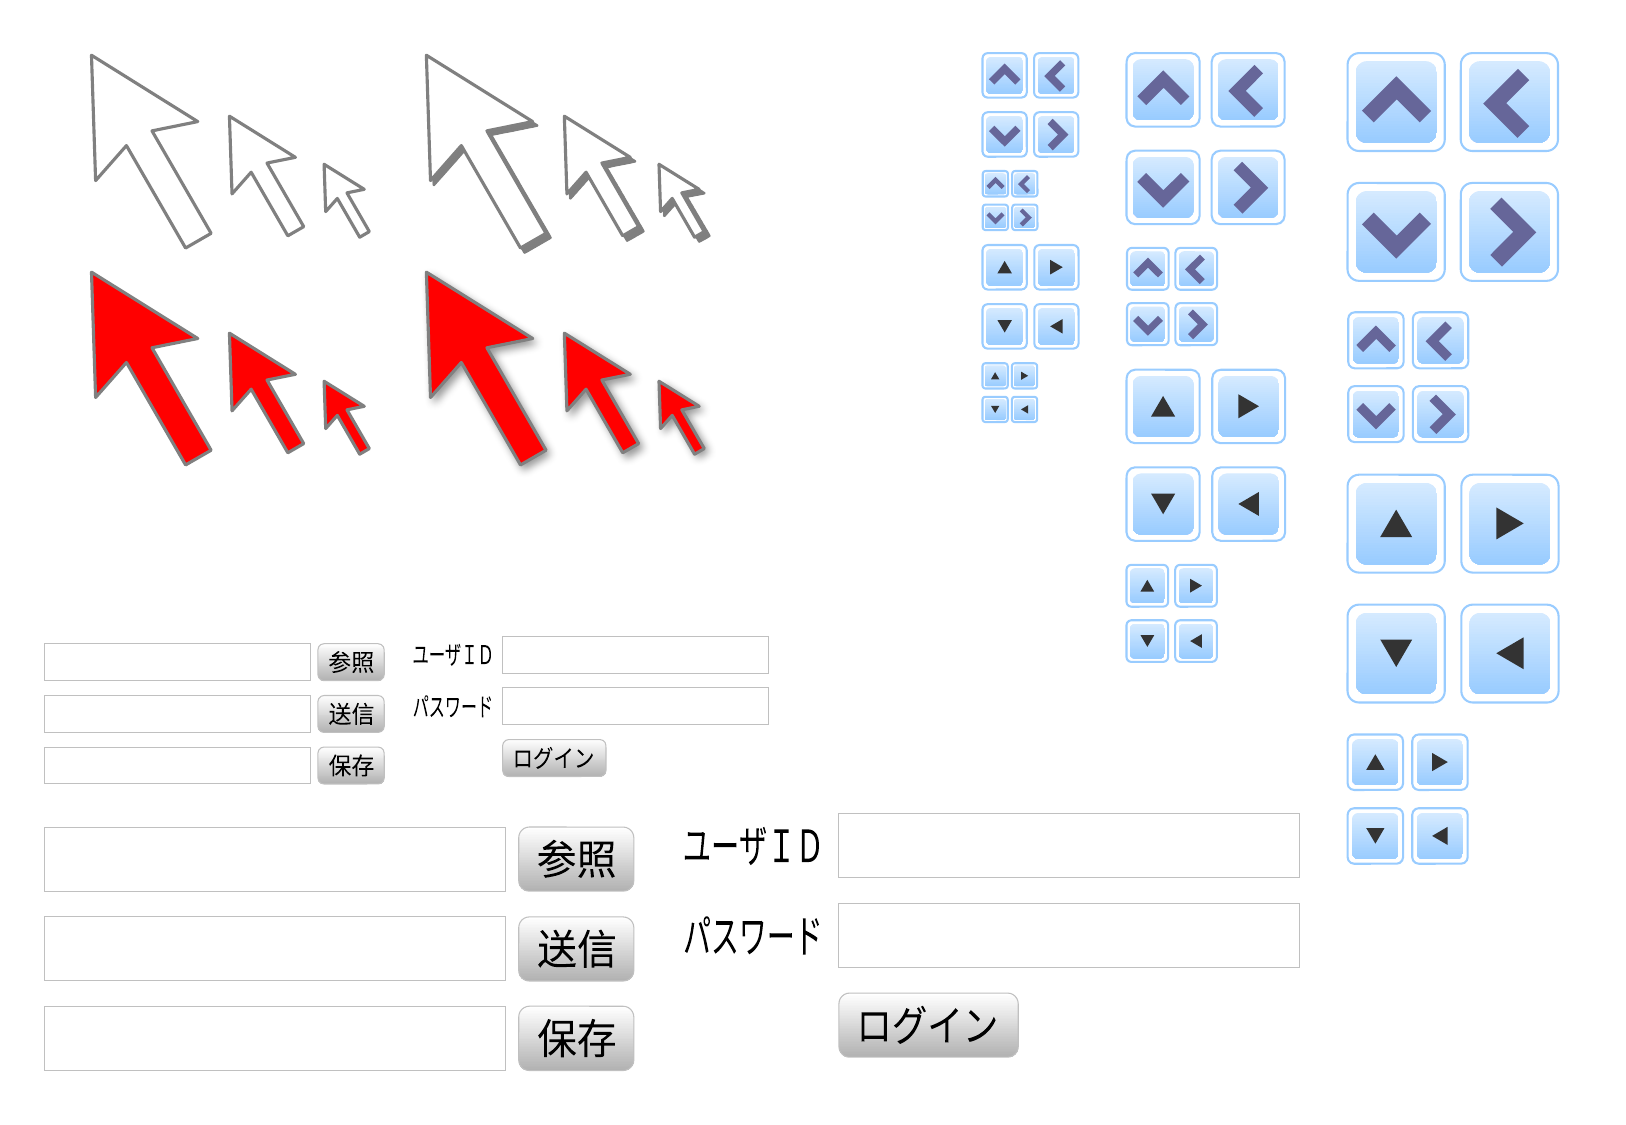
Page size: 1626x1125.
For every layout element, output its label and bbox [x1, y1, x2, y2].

text_box [44, 747, 311, 784]
text_box [1126, 619, 1169, 663]
text_box [1034, 303, 1079, 349]
text_box [1033, 111, 1079, 157]
text_box [518, 916, 635, 982]
text_box [317, 643, 385, 681]
text_box [982, 362, 1008, 389]
text_box [44, 1006, 506, 1071]
text_box [1011, 204, 1038, 231]
text_box [564, 333, 639, 453]
text_box [413, 635, 769, 777]
text_box [317, 695, 385, 733]
text_box [684, 813, 1300, 1058]
text_box [1126, 369, 1200, 444]
text_box [982, 303, 1027, 349]
text_box [518, 1005, 635, 1071]
text_box [324, 164, 370, 238]
text_box [1126, 302, 1169, 346]
text_box [982, 396, 1008, 423]
text_box [324, 381, 370, 455]
text_box [982, 204, 1008, 231]
text_box [982, 111, 1027, 157]
text_box [229, 333, 304, 453]
text_box [1033, 52, 1079, 98]
text_box [658, 164, 705, 238]
text_box [982, 244, 1027, 290]
text_box [1174, 619, 1218, 663]
text_box [44, 695, 311, 733]
text_box [91, 272, 212, 465]
text_box [44, 916, 506, 981]
text_box [1211, 369, 1286, 444]
text_box [518, 826, 635, 892]
text_box [426, 272, 547, 465]
text_box [982, 170, 1009, 197]
text_box [982, 52, 1027, 98]
text_box [1126, 564, 1169, 607]
text_box [317, 746, 385, 785]
text_box [1347, 52, 1559, 865]
text_box [1126, 150, 1200, 225]
text_box [1126, 467, 1200, 542]
text_box [1211, 150, 1285, 225]
text_box [1174, 564, 1218, 607]
text_box [658, 381, 705, 455]
text_box [229, 116, 304, 236]
text_box [1211, 467, 1286, 542]
text_box [91, 55, 212, 249]
text_box [1011, 362, 1038, 389]
text_box [1211, 52, 1285, 127]
text_box [426, 55, 547, 249]
text_box [564, 116, 639, 236]
text_box [1126, 52, 1200, 127]
text_box [44, 827, 506, 892]
text_box [44, 643, 311, 681]
text_box [1011, 170, 1038, 197]
text_box [1011, 396, 1038, 423]
text_box [1175, 302, 1218, 346]
text_box [1126, 247, 1169, 290]
text_box [1034, 244, 1079, 290]
text_box [1175, 247, 1218, 290]
